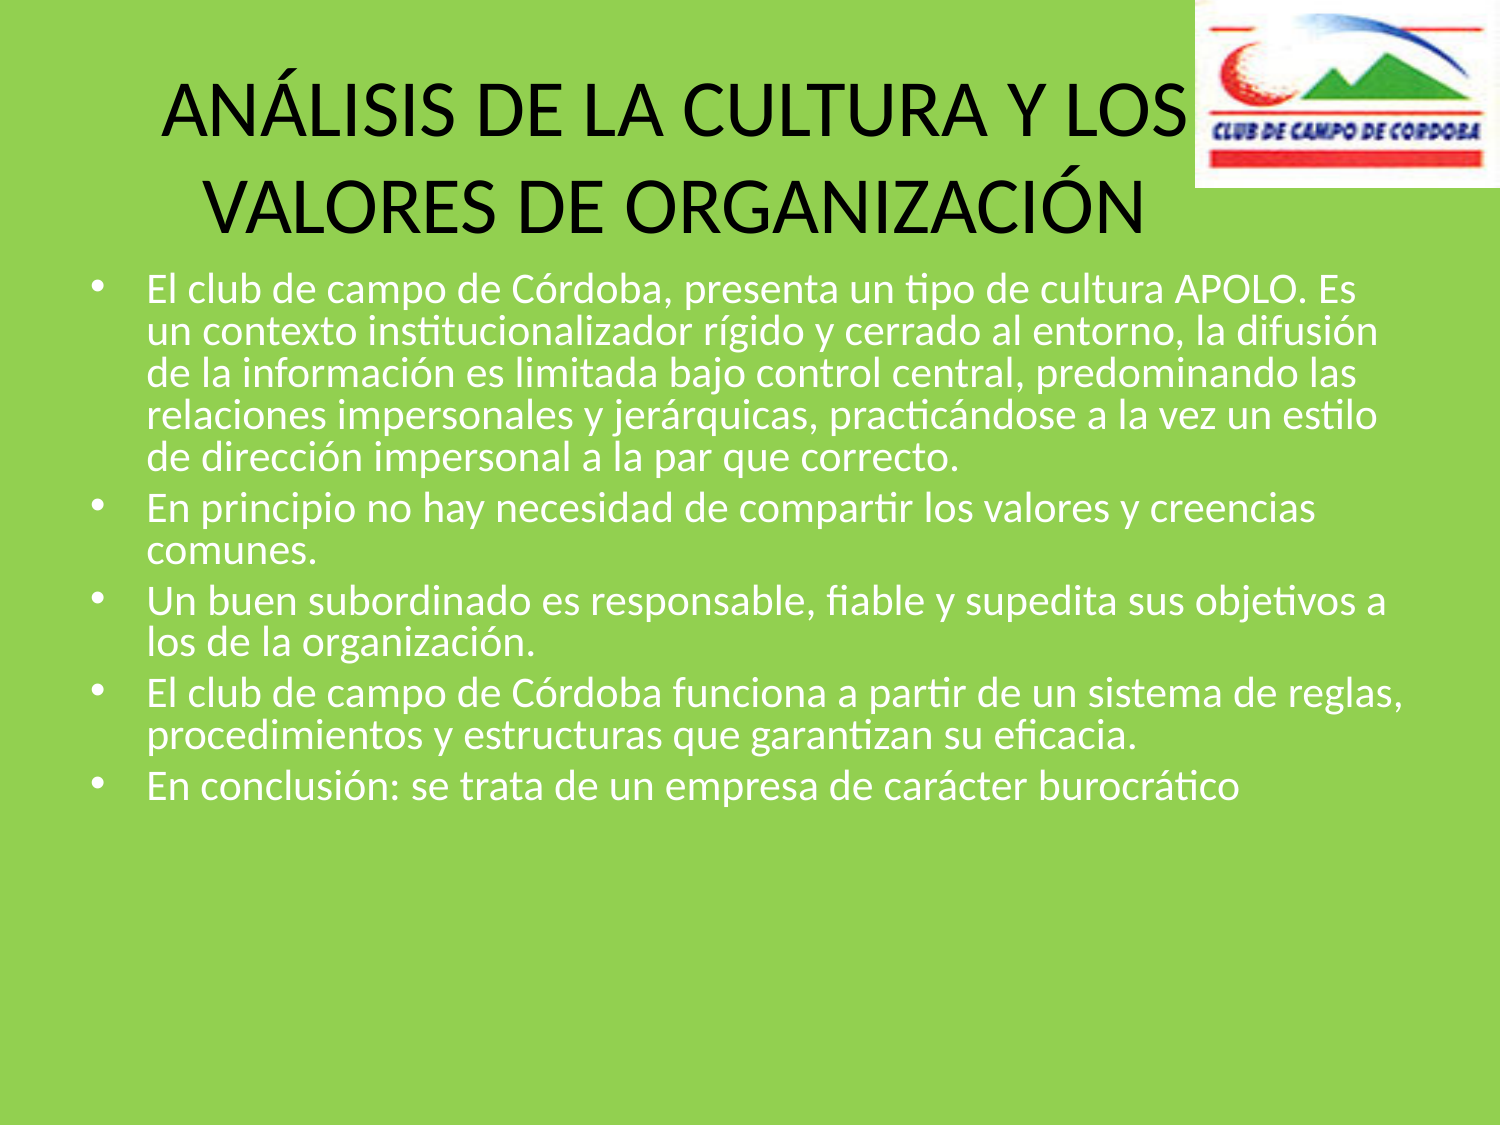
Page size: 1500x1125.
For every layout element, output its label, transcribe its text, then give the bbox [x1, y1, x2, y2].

title ANÁLISIS DE LA CULTURA Y LOS VALORES DE ORGANIZACIÓN [0, 58, 1351, 247]
list El club de campo de Córdoba, presenta un tipo de cultura APOLO. Es un contexto institucionalizador rígido y cerrado al entorno, la difusión de la información es limitada bajo control central, predominando las relaciones impersonales y jerárquicas, practicándose a la vez un estilo de dirección impersonal a la par que correcto. En principio no hay necesidad de compartir los valores y creencias comunes. Un buen subordinado es responsable, fiable y supedita sus objetivos a los de la organización. El club de campo de Córdoba funciona a partir de un sistema de reglas, procedimientos y estructuras que garantizan su eficacia. En conclusión: se trata de un empresa de carácter burocrático [74, 262, 1426, 1006]
picture [1195, 0, 1500, 188]
